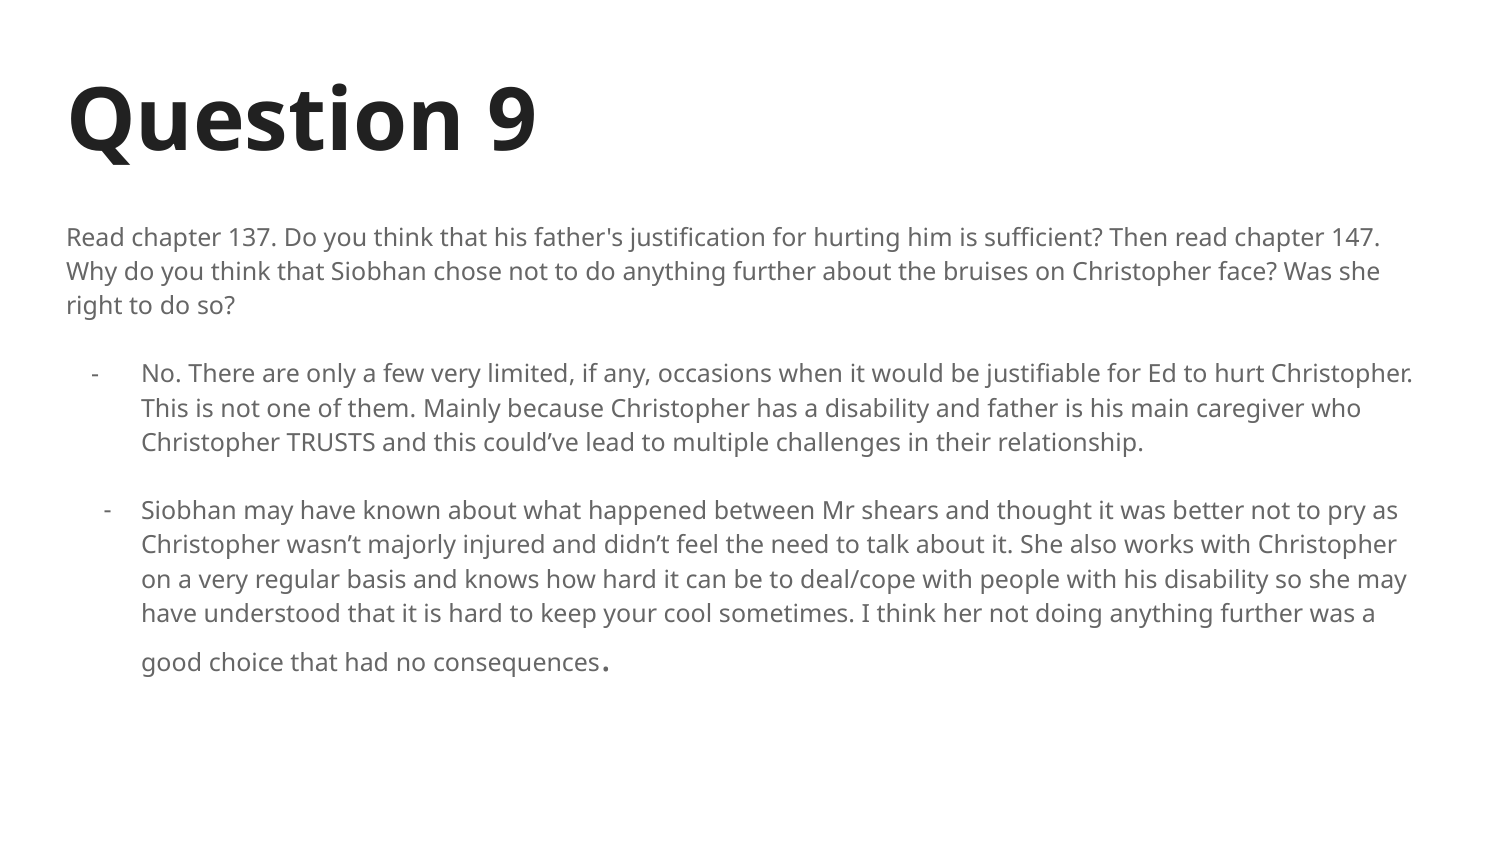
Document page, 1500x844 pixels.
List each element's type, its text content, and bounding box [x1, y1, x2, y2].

list Read chapter 137. Do you think that his father's justification for hurting him is sufficient? Then read chapter 147. Why do you think that Siobhan chose not to do anything further about the bruises on Christopher face? Was she right to do so? No. There are only a few very limited, if any, occasions when it would be justifiable for Ed to hurt Christopher. This is not one of them. Mainly because Christopher has a disability and father is his main caregiver who Christopher TRUSTS and this could’ve lead to multiple challenges in their relationship. Siobhan may have known about what happened between Mr shears and thought it was better not to pry as Christopher wasn’t majorly injured and didn’t feel the need to talk about it. She also works with Christopher on a very regular basis and knows how hard it can be to deal/cope with people with his disability so she may have understood that it is hard to keep your cool sometimes. I think her not doing anything further was a good choice that had no consequences. [51, 201, 1449, 750]
title Question 9 [51, 48, 1449, 180]
